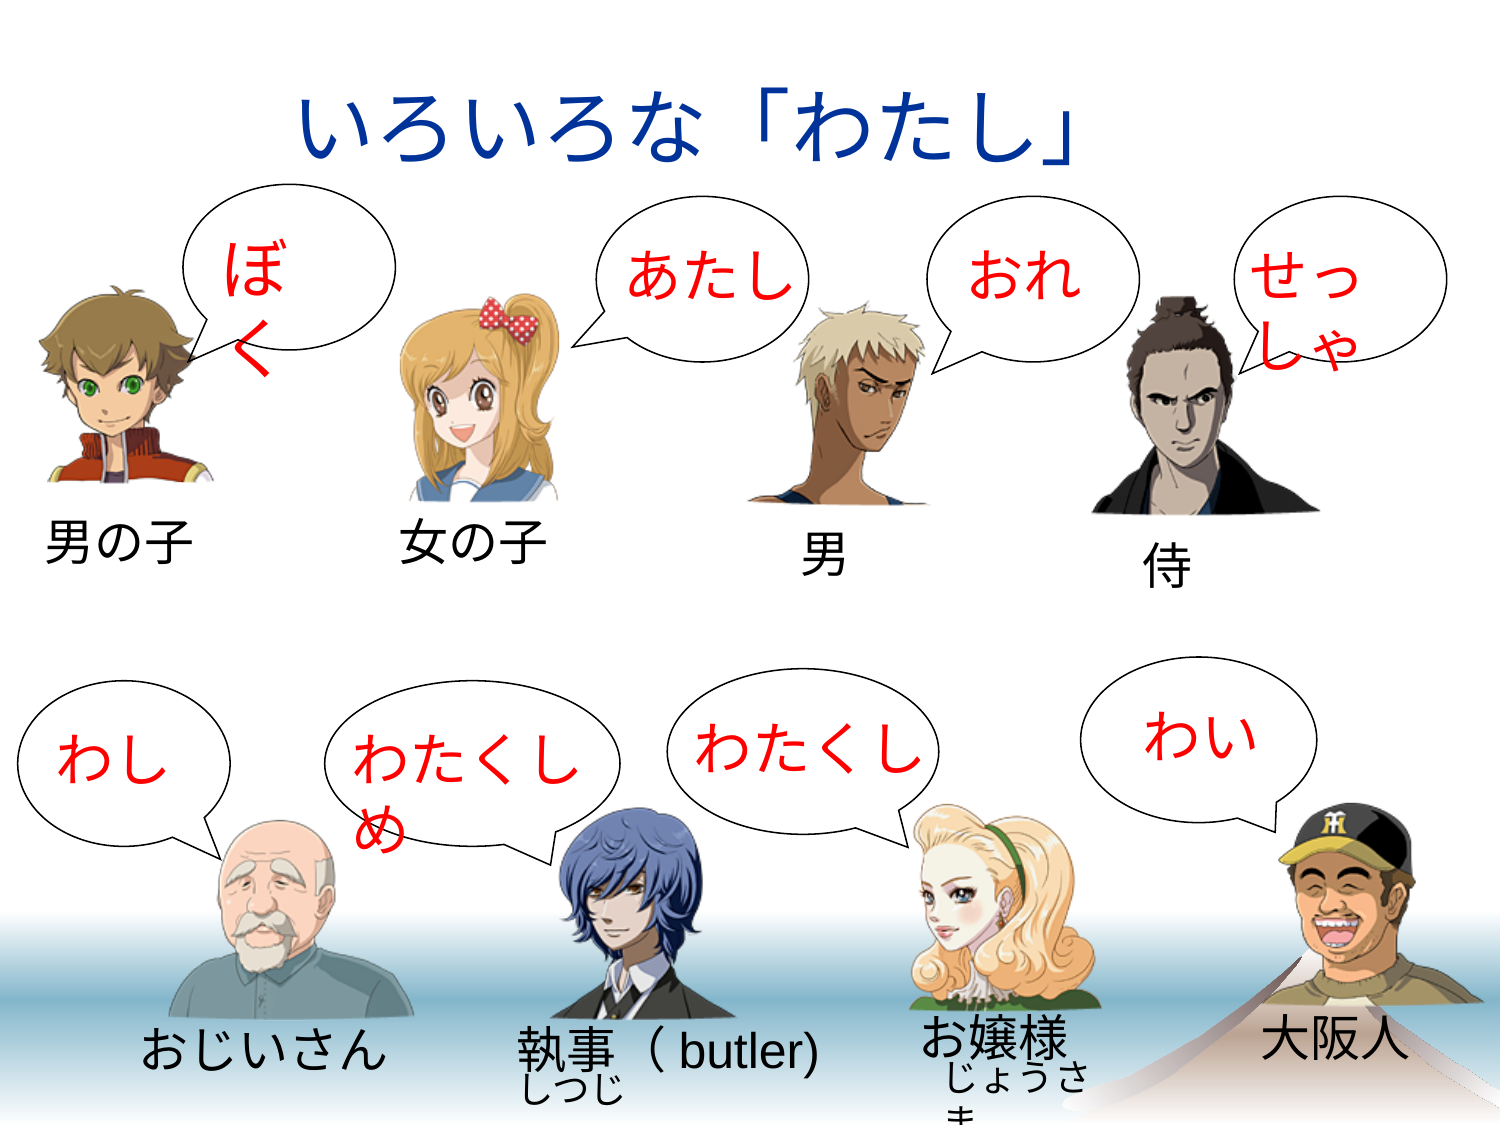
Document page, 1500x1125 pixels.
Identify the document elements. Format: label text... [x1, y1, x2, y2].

picture [0, 266, 255, 490]
text_box じょうさま [927, 1046, 1128, 1125]
text_box [1254, 196, 1427, 231]
text_box 女の子 [383, 516, 573, 579]
text_box わし [41, 716, 207, 801]
text_box [626, 317, 720, 363]
picture [879, 798, 1128, 1021]
picture [1068, 290, 1329, 519]
picture [159, 798, 426, 1034]
text_box あたし [608, 231, 833, 317]
text_box せっしゃ [1234, 231, 1448, 387]
text_box 大阪人 [1246, 1024, 1471, 1075]
text_box [183, 184, 396, 350]
text_box [351, 680, 594, 716]
text_box [324, 731, 336, 796]
text_box 男 [785, 518, 951, 591]
text_box おじいさん [123, 1011, 479, 1087]
text_box [616, 196, 789, 231]
text_box 執事（butler) [501, 1011, 857, 1087]
text_box [979, 317, 1063, 362]
text_box しつじ [502, 1058, 703, 1119]
picture [1239, 786, 1500, 1017]
text_box [691, 668, 915, 704]
text_box 男の子 [29, 503, 219, 579]
text_box 侍 [1128, 527, 1247, 602]
picture [513, 798, 780, 1034]
picture [725, 290, 975, 510]
text_box [1080, 656, 1317, 823]
text_box おれ [950, 231, 1117, 317]
title いろいろな「わたし」 [112, 31, 1388, 219]
text_box [667, 717, 679, 786]
text_box [926, 196, 1140, 289]
text_box [596, 241, 608, 277]
text_box お嬢様 [903, 1029, 1093, 1075]
text_box [17, 680, 231, 847]
picture [359, 278, 621, 510]
text_box わたくし [679, 704, 951, 789]
text_box ぼく [259, 334, 354, 395]
text_box [681, 789, 925, 835]
text_box わい [1128, 692, 1294, 778]
text_box わたくしめ [336, 716, 644, 871]
